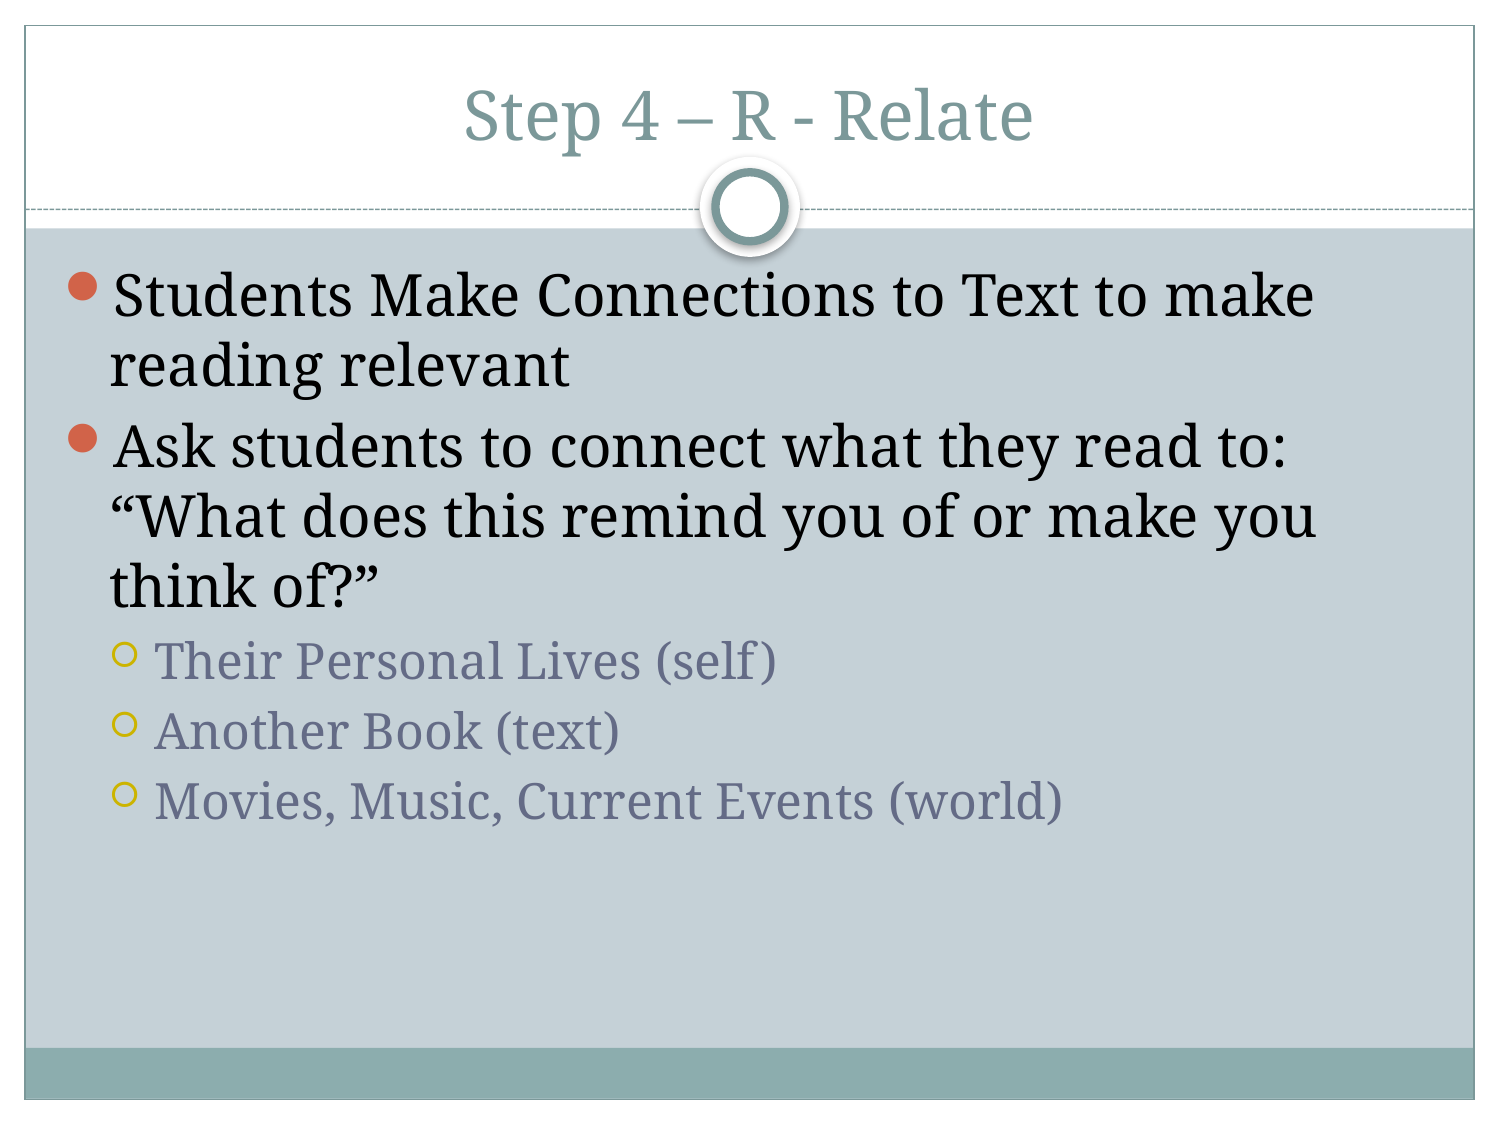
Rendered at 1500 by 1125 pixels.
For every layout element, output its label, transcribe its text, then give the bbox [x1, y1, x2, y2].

title Step 4 – R - Relate [49, 37, 1450, 162]
list Students Make Connections to Text to make reading relevant Ask students to connect what they read to: “What does this remind you of or make you think of?” Their Personal Lives (self) Another Book (text) Movies, Music, Current Events (world) [49, 250, 1445, 1001]
